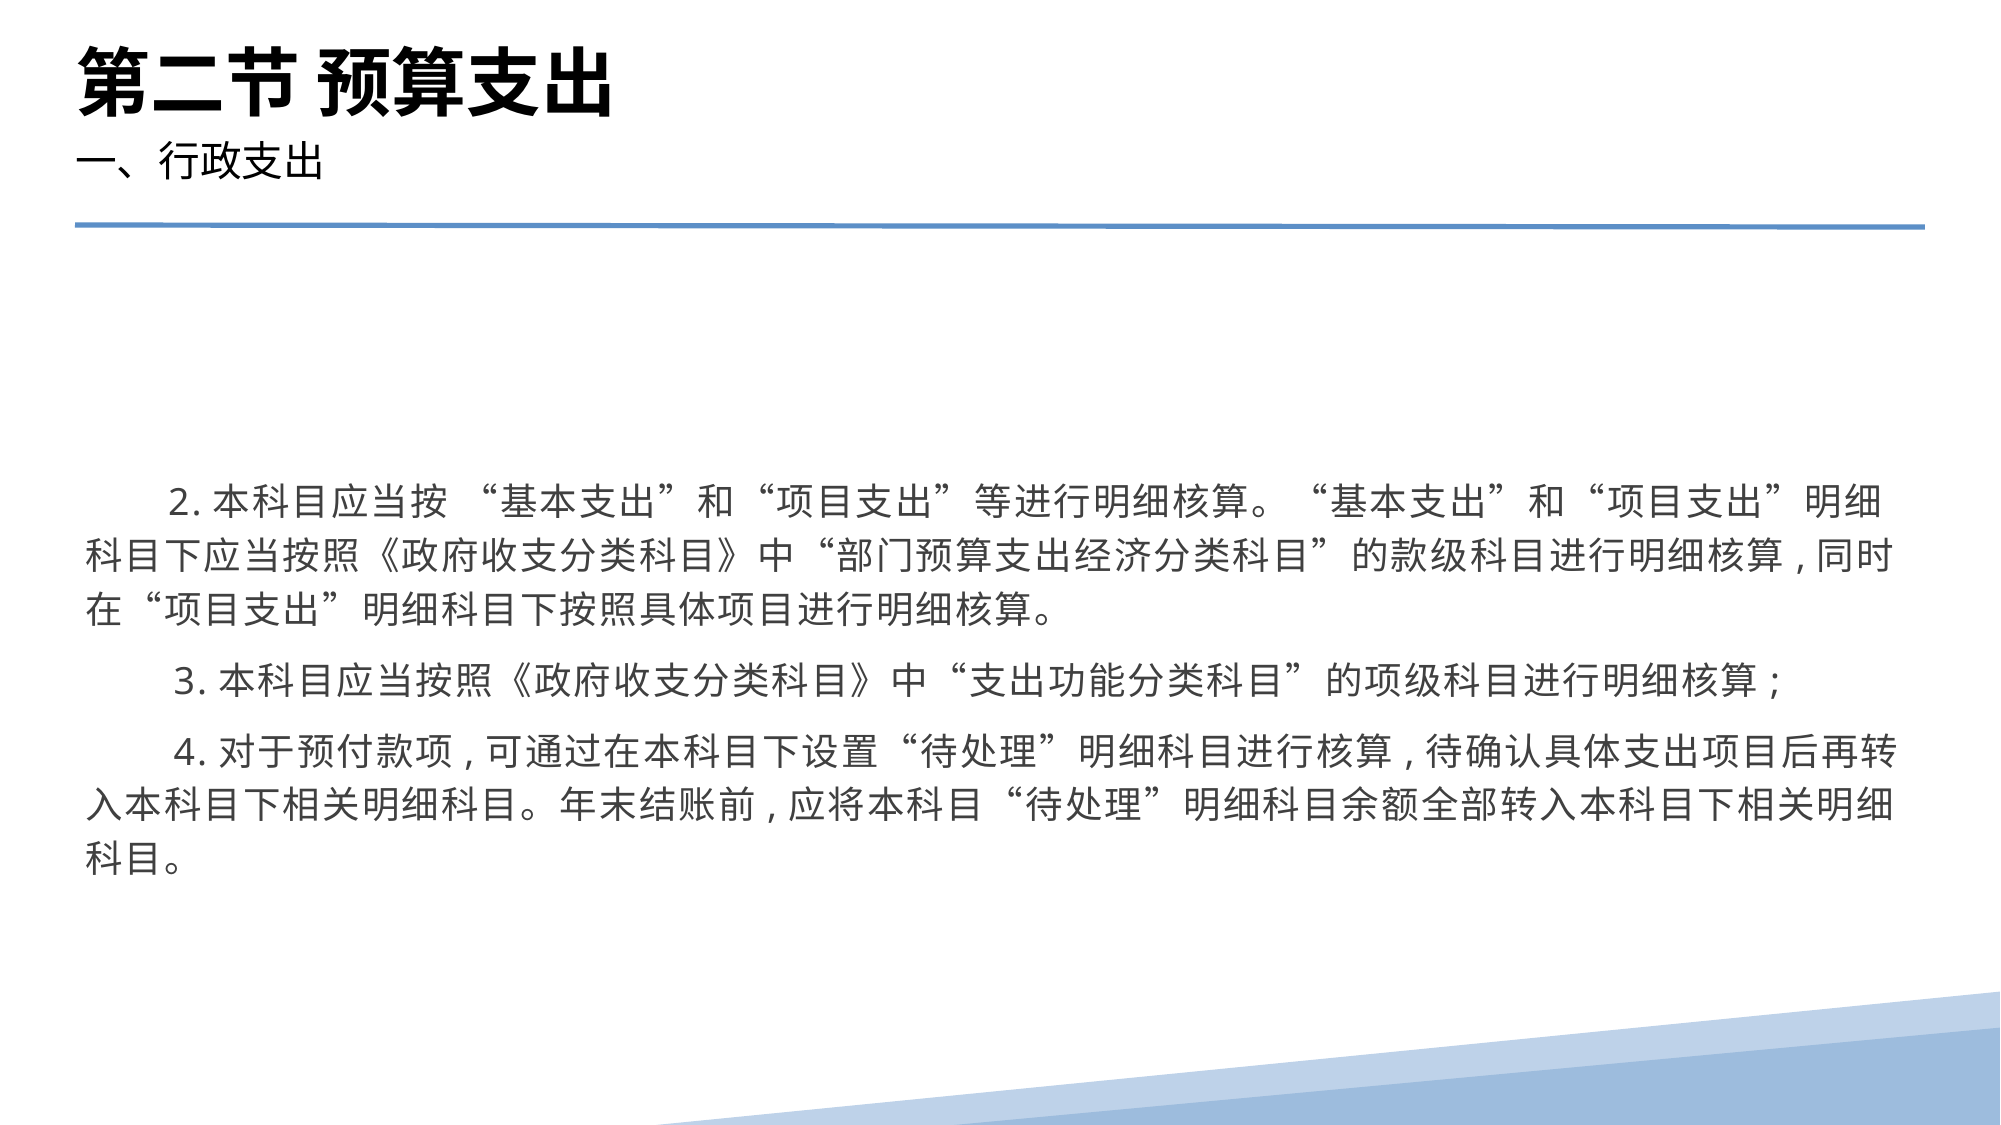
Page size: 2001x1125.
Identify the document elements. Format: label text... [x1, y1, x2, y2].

text_box 2.本科目应当按 “基本支出”和“项目支出”等进行明细核算。“基本支出”和“项目支出”明细科目下应当按照《政府收支分类科目》中“部门预算支出经济分类科目”的款级科目进行明细核算,同时在“项目支出”明细科目下按照具体项目进行明细核算。 3.本科目应当按照《政府收支分类科目》中“支出功能分类科目”的项级科目进行明细核算; 4.对于预付款项,可通过在本科目下设置“待处理”明细科目进行核算,待确认具体支出项目后再转入本科目下相关明细科目。年末结账前,应将本科目“待处理”明细科目余额全部转入本科目下相关明细科目。 [75, 328, 1925, 1022]
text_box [656, 991, 2000, 1125]
text_box 第二节 预算支出 [75, 24, 1925, 124]
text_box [74, 224, 1925, 228]
text_box 一、行政支出 [75, 124, 1925, 200]
